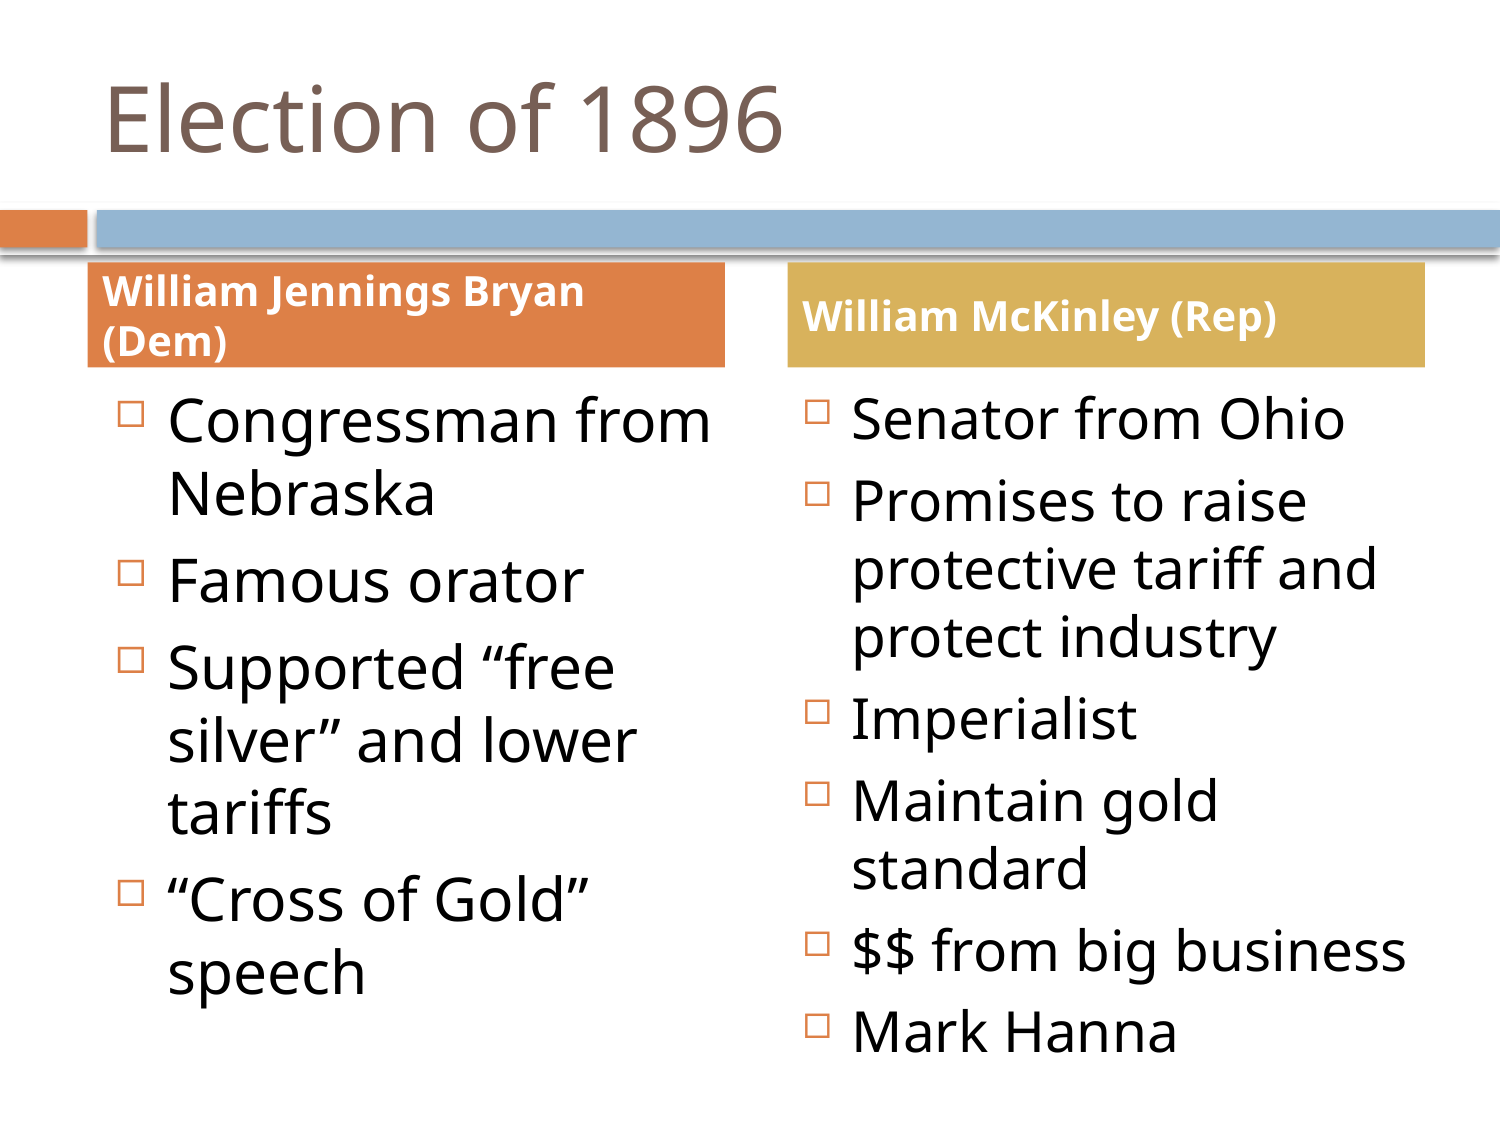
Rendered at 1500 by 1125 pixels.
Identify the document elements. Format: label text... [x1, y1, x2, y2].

list William Jennings Bryan (Dem) [87, 262, 725, 368]
title Election of 1896 [87, 44, 1425, 188]
list Congressman from Nebraska Famous orator Supported “free silver” and lower tariffs “Cross of Gold” speech [99, 375, 738, 1075]
list Senator from Ohio Promises to raise protective tariff and protect industry Imperialist Maintain gold standard $$ from big business Mark Hanna [787, 375, 1425, 1088]
list William McKinley (Rep) [787, 262, 1425, 368]
